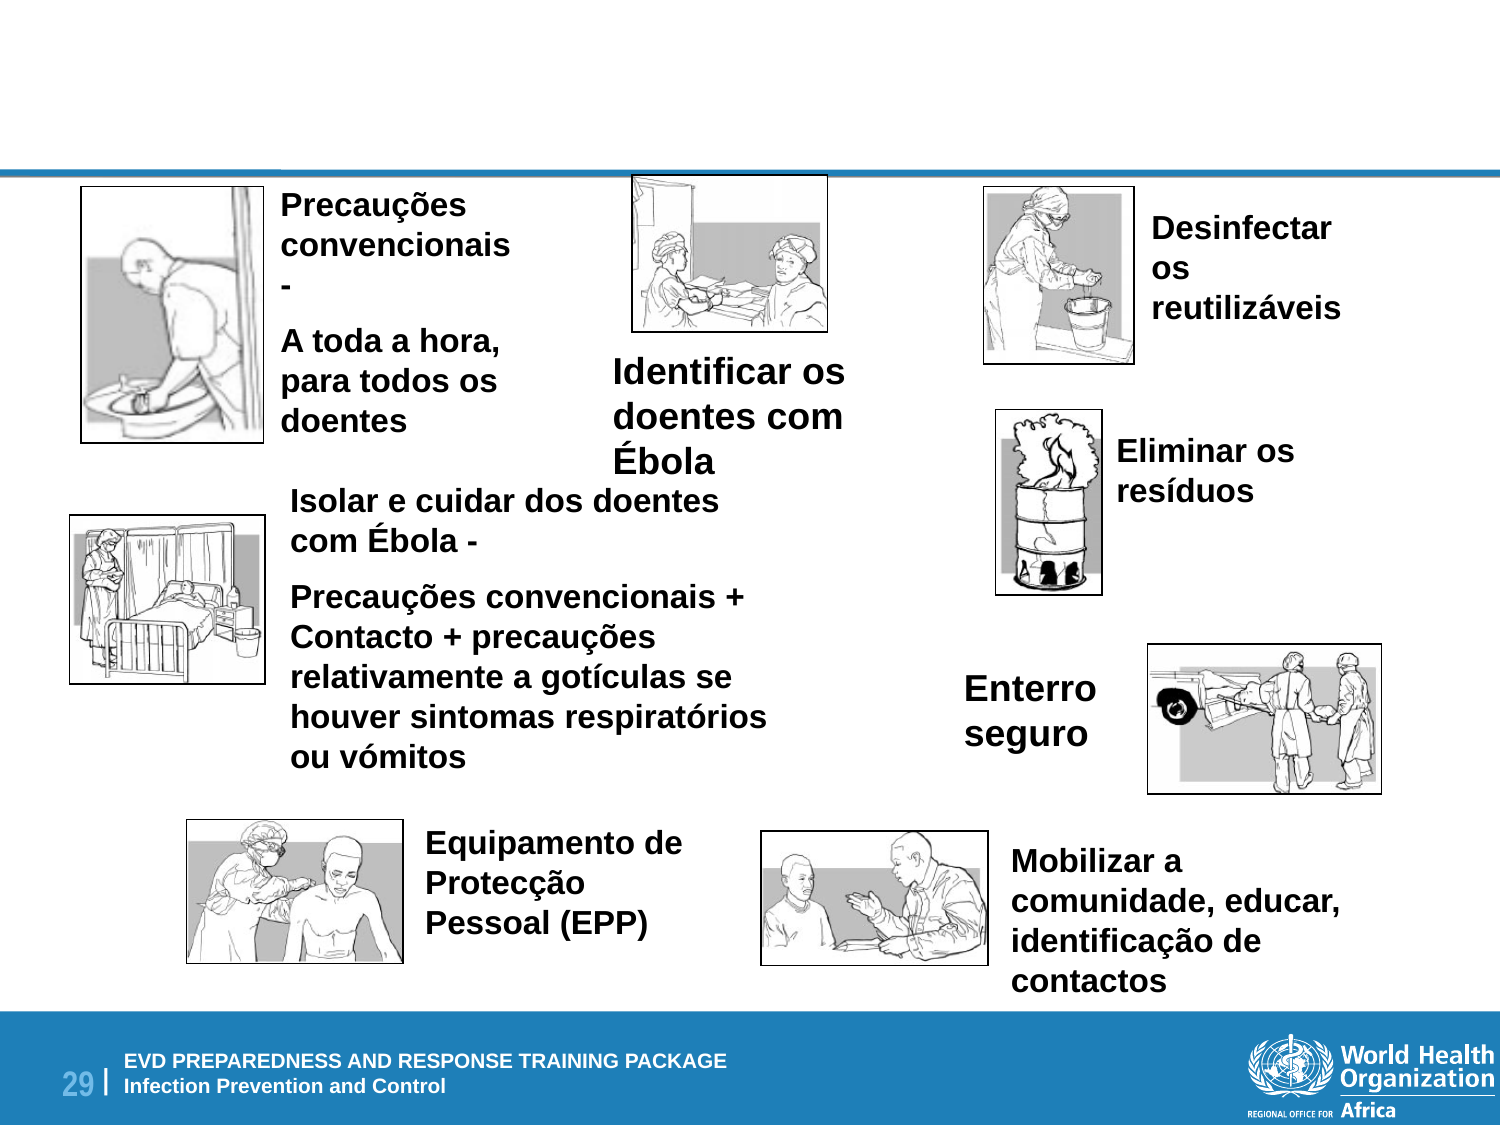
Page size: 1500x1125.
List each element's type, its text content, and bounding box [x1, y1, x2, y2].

picture [81, 187, 263, 443]
text_box Equipamento de Protecção Pessoal (EPP) [410, 814, 704, 949]
picture [187, 820, 403, 964]
picture [1148, 644, 1381, 794]
picture [70, 515, 265, 684]
text_box Isolar e cuidar dos doentes com Ébola - Precauções convencionais + Contacto + precauções relativamente a gotículas se houver sintomas respiratórios ou vómitos [275, 471, 792, 783]
text_box Identificar os doentes com Ébola [597, 339, 879, 490]
picture [761, 831, 988, 966]
text_box Eliminar os resíduos [1106, 421, 1420, 517]
picture [995, 409, 1102, 595]
text_box Enterro seguro [949, 656, 1125, 761]
text_box Precauções convencionais - A toda a hora, para todos os doentes [265, 175, 538, 447]
picture [984, 187, 1134, 364]
text_box Desinfectar os reutilizáveis [1138, 199, 1360, 334]
picture [632, 175, 827, 332]
text_box Mobilizar a comunidade, educar, identificação de contactos [996, 831, 1371, 1007]
